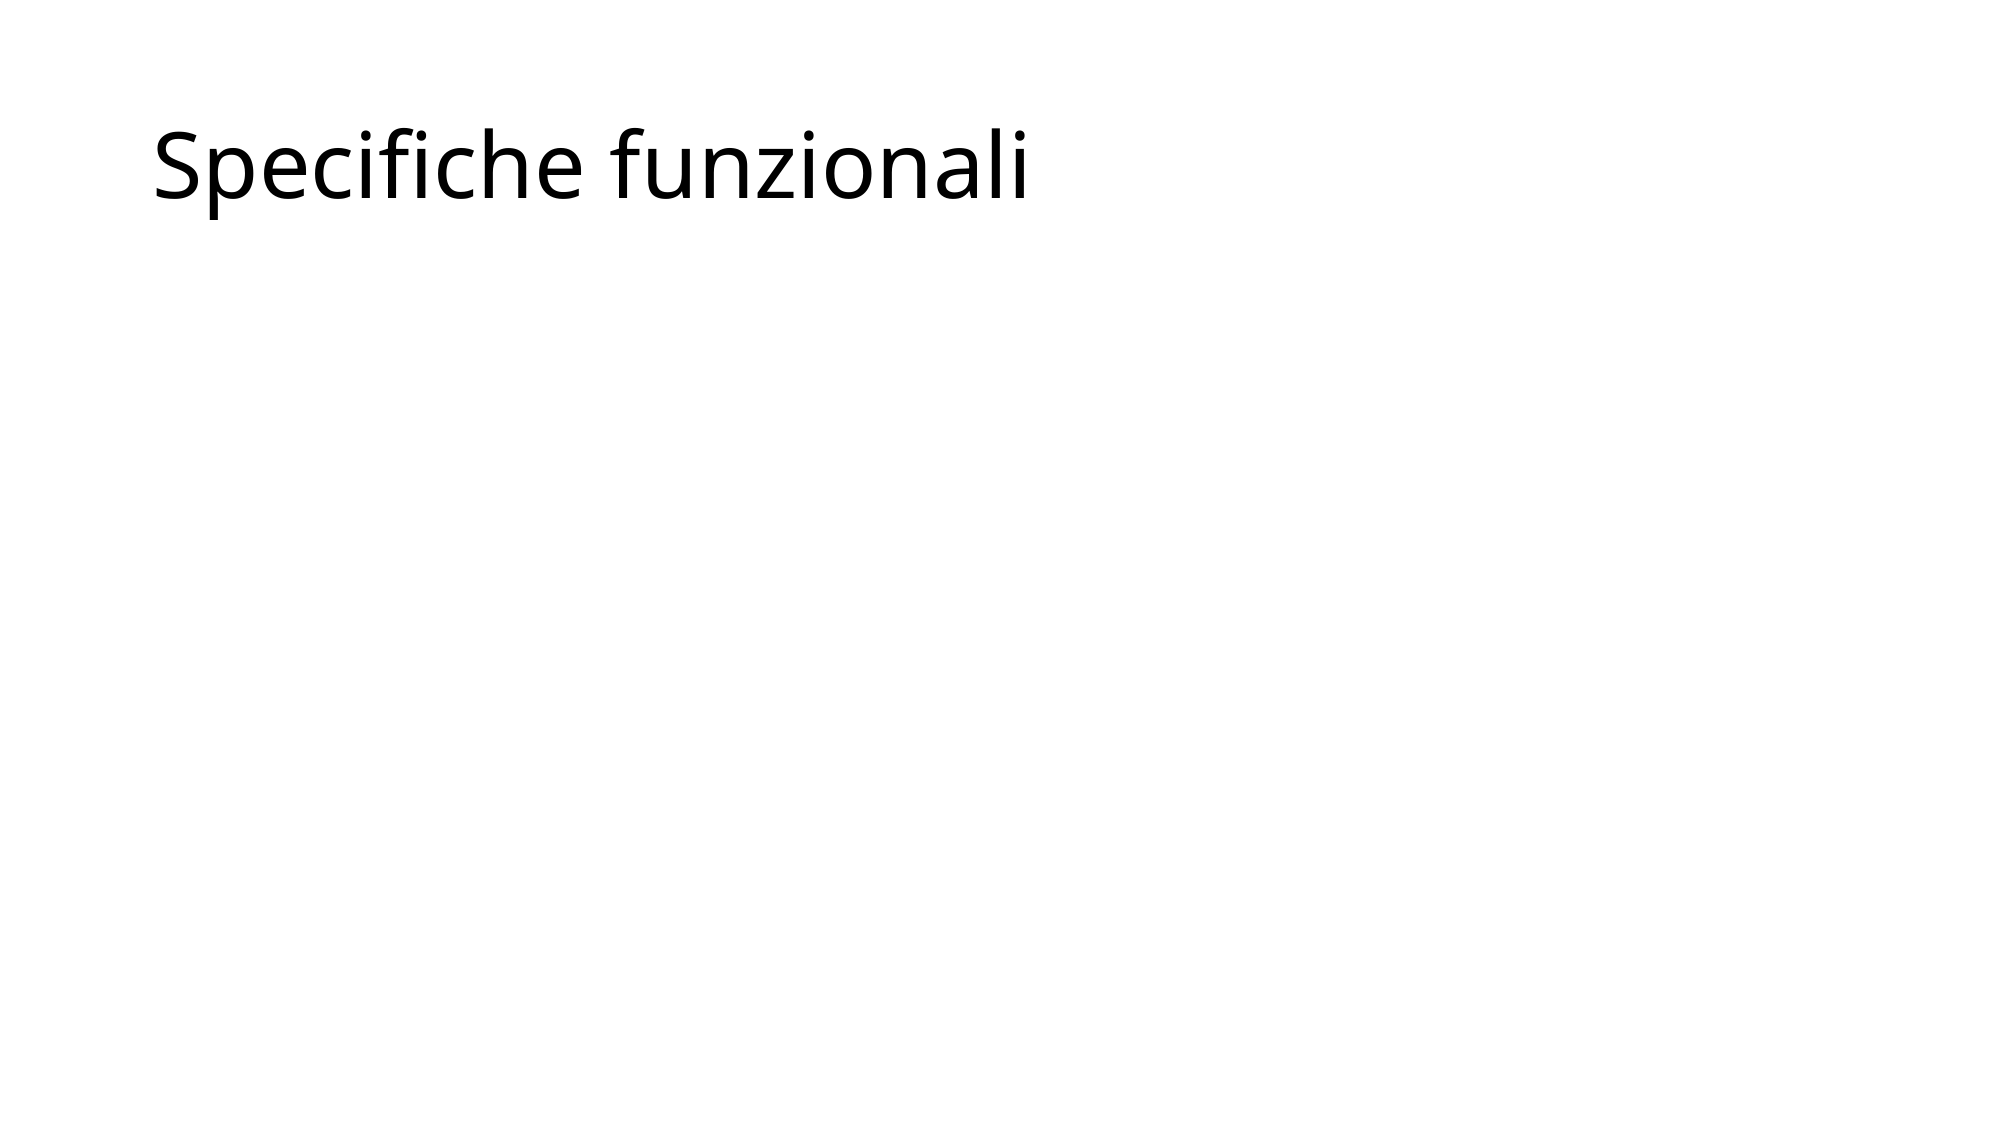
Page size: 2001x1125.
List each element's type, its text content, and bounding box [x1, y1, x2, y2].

title Specifiche funzionali [137, 59, 1863, 278]
